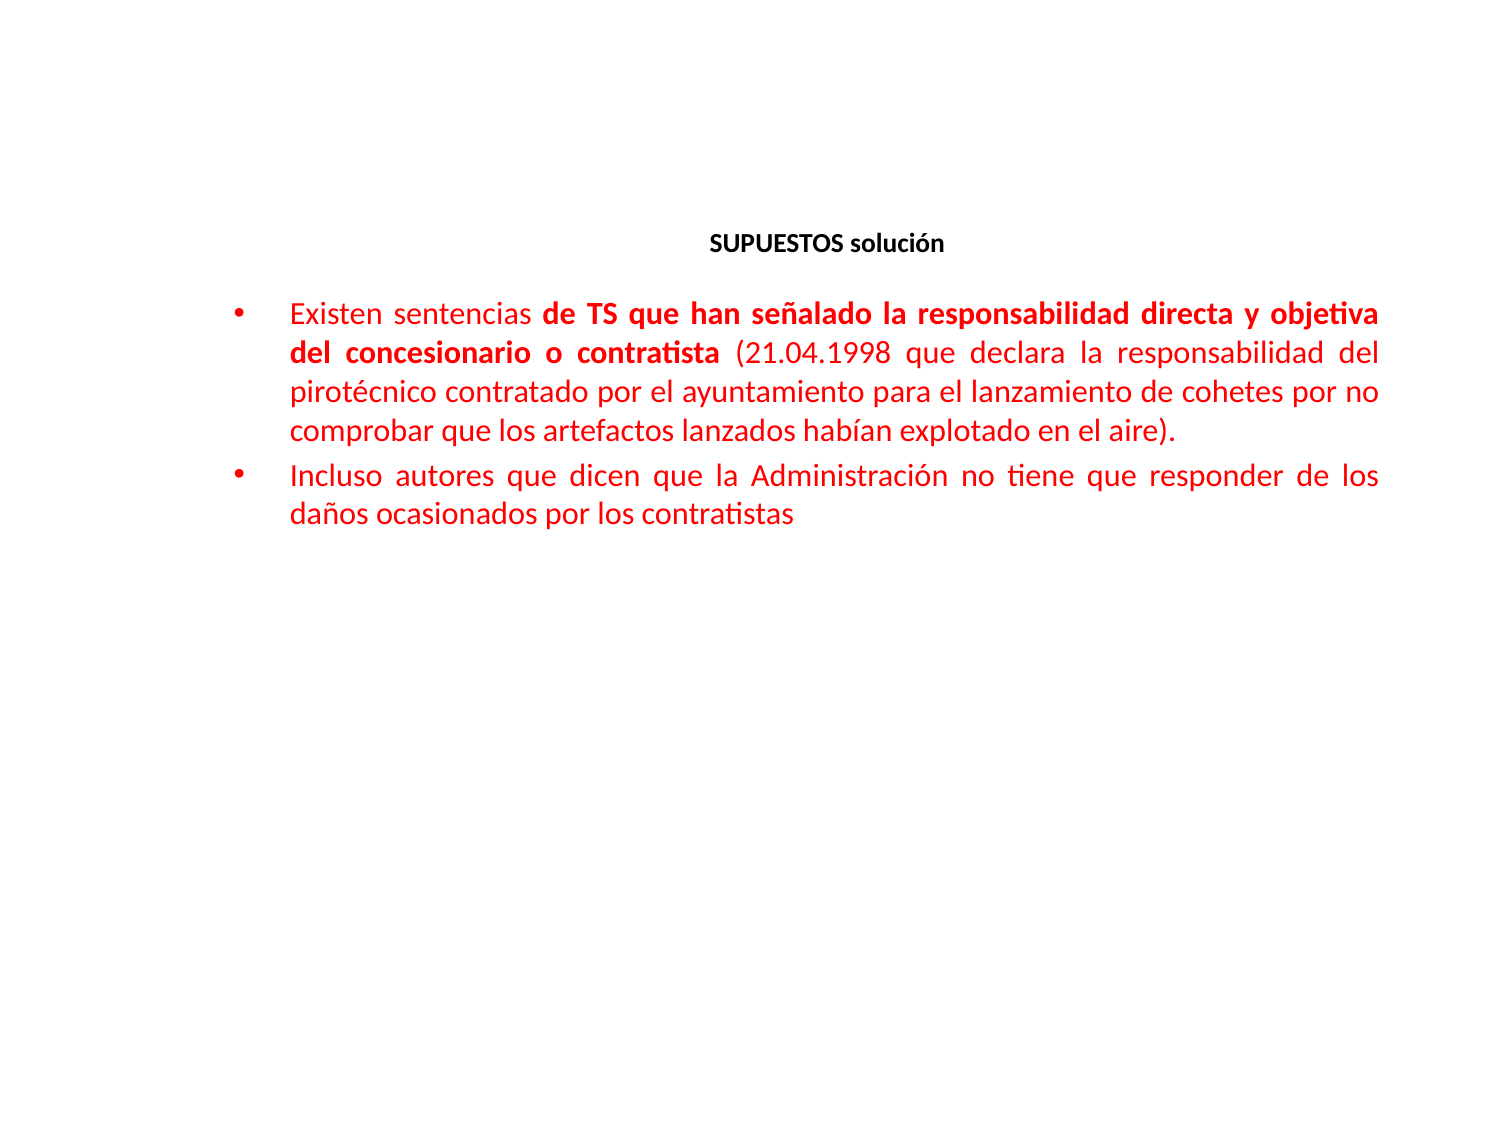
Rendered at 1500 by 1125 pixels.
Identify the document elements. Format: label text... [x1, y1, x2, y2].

list Existen sentencias de TS que han señalado la responsabilidad directa y objetiva del concesionario o contratista (21.04.1998 que declara la responsabilidad del pirotécnico contratado por el ayuntamiento para el lanzamiento de cohetes por no comprobar que los artefactos lanzados habían explotado en el aire). Incluso autores que dicen que la Administración no tiene que responder de los daños ocasionados por los contratistas [218, 285, 1395, 1045]
title SUPUESTOS solución [238, 217, 1416, 300]
